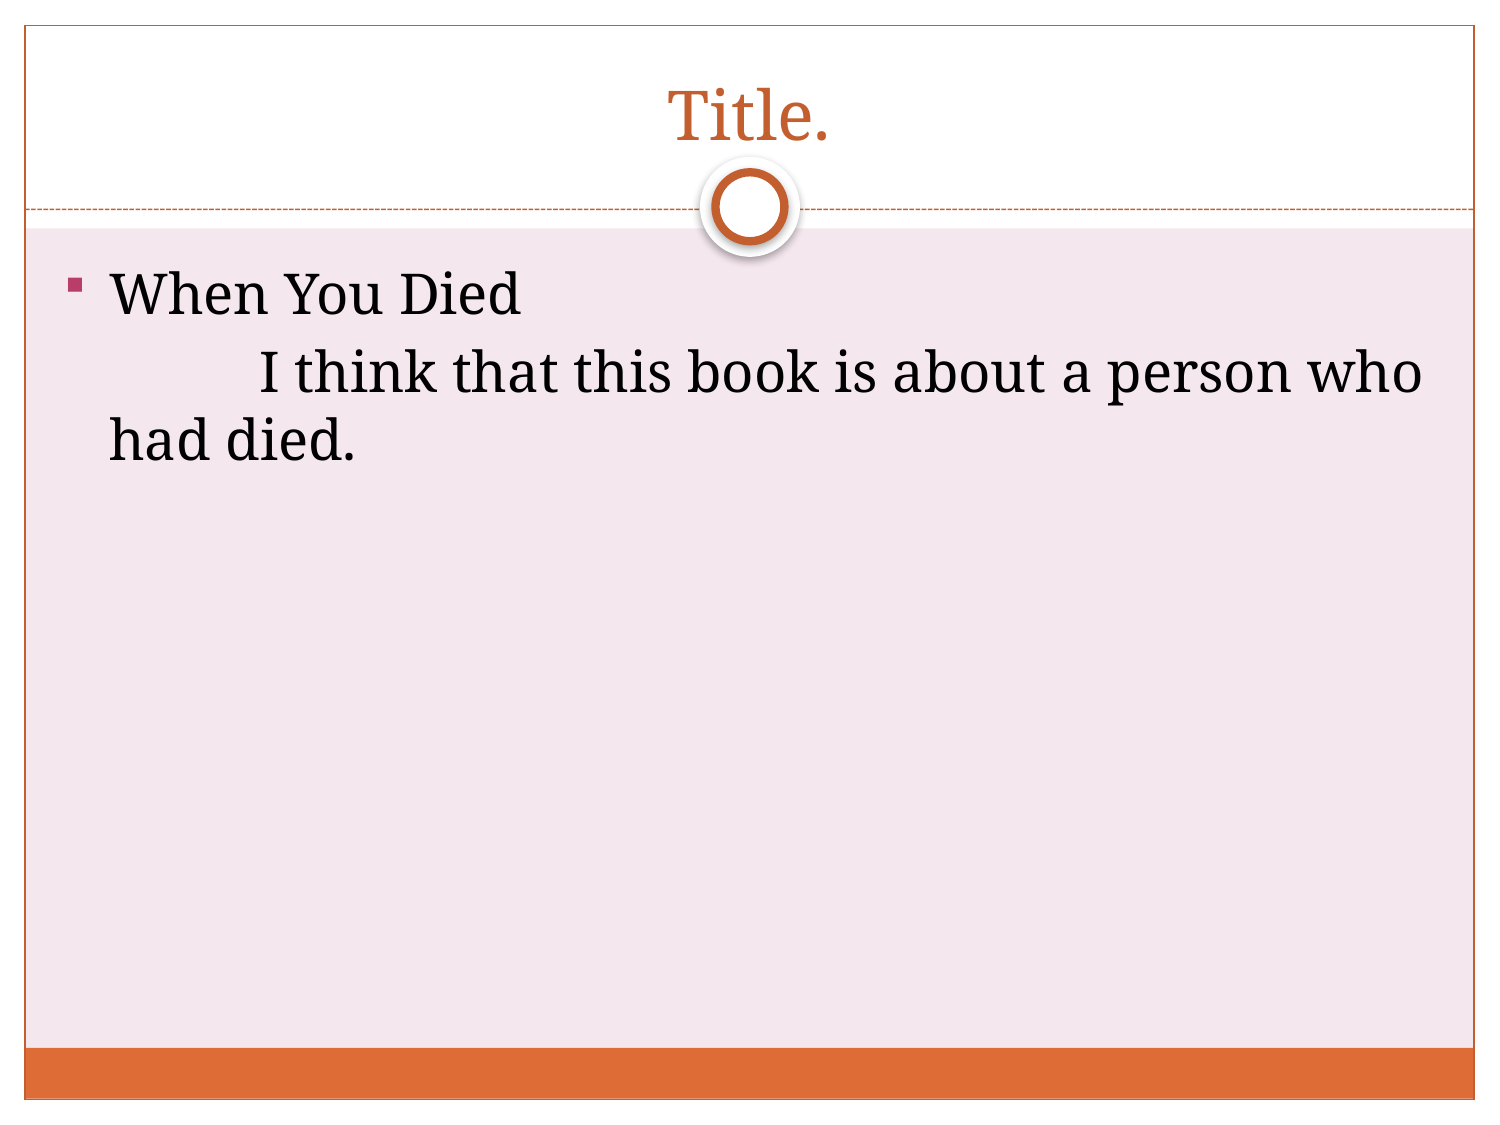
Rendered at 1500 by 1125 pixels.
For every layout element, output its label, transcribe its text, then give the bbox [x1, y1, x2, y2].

list When You Died I think that this book is about a person who had died. [49, 250, 1445, 1001]
title Title. [49, 37, 1450, 162]
